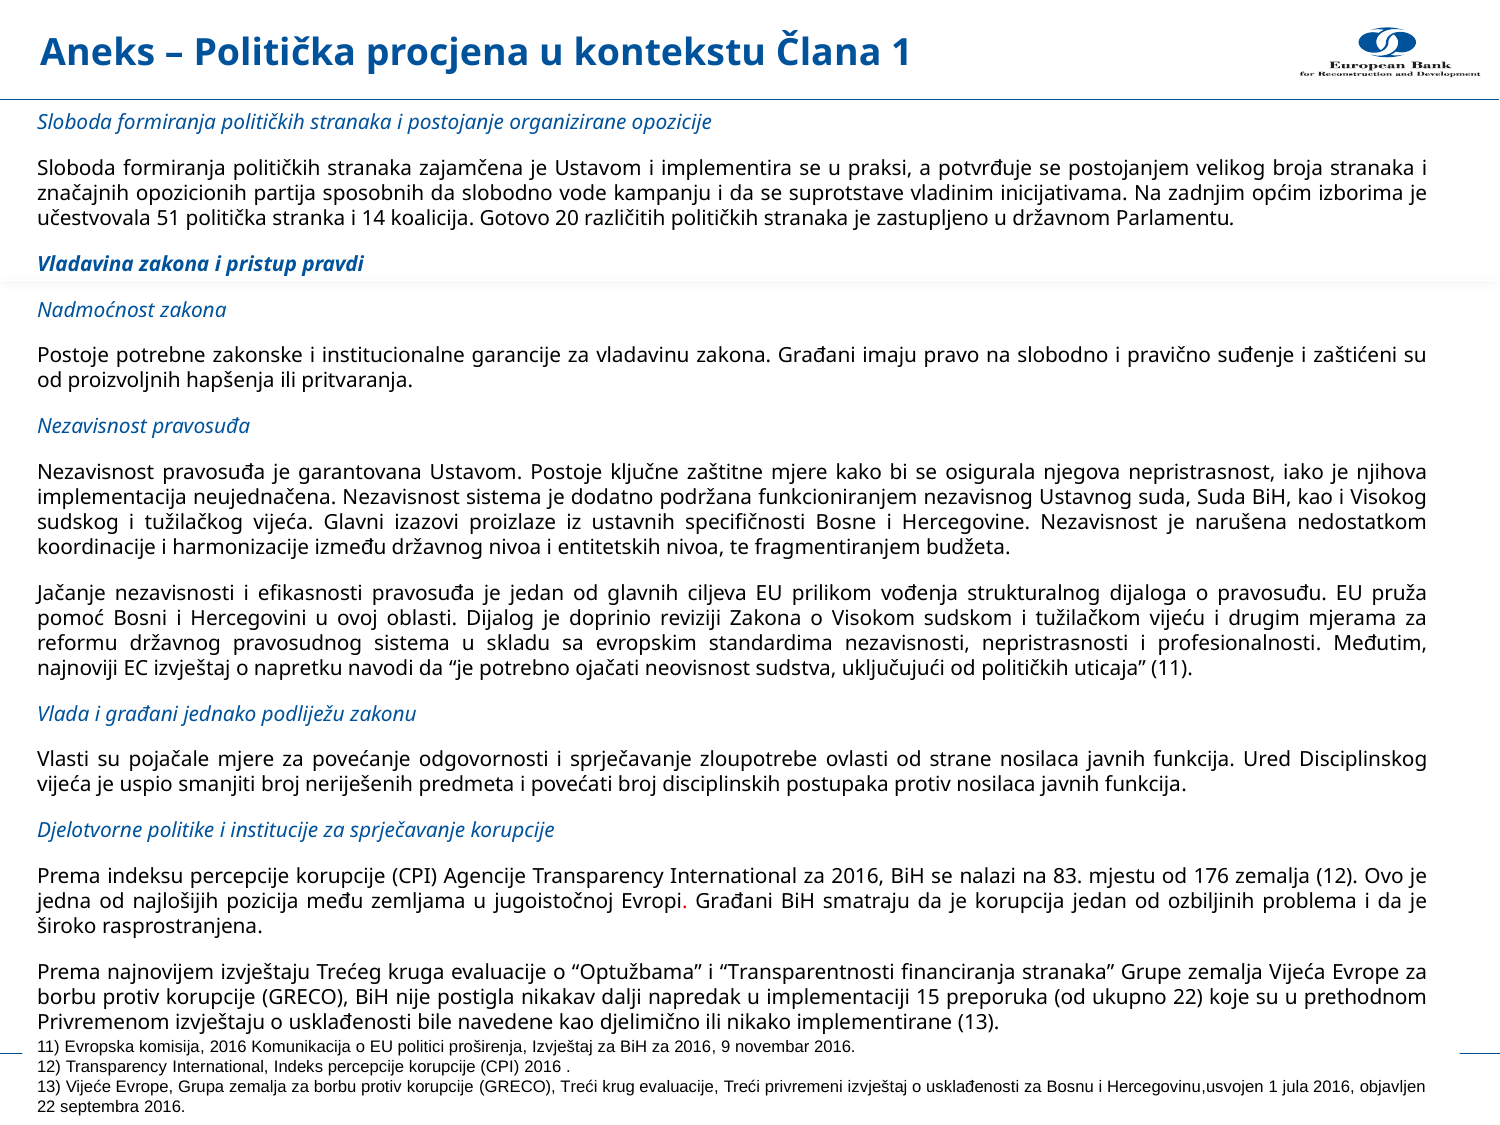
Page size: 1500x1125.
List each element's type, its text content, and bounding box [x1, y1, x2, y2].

text_box Sloboda formiranja političkih stranaka i postojanje organizirane opozicije Sloboda formiranja političkih stranaka zajamčena je Ustavom i implementira se u praksi, a potvrđuje se postojanjem velikog broja stranaka i značajnih opozicionih partija sposobnih da slobodno vode kampanju i da se suprotstave vladinim inicijativama. Na zadnjim općim izborima je učestvovala 51 politička stranka i 14 koalicija. Gotovo 20 različitih političkih stranaka je zastupljeno u državnom Parlamentu. Vladavina zakona i pristup pravdi Nadmoćnost zakona Postoje potrebne zakonske i institucionalne garancije za vladavinu zakona. Građani imaju pravo na slobodno i pravično suđenje i zaštićeni su od proizvoljnih hapšenja ili pritvaranja. Nezavisnost pravosuđa Nezavisnost pravosuđa je garantovana Ustavom. Postoje ključne zaštitne mjere kako bi se osigurala njegova nepristrasnost, iako je njihova implementacija neujednačena. Nezavisnost sistema je dodatno podržana funkcioniranjem nezavisnog Ustavnog suda, Suda BiH, kao i Visokog sudskog i tužilačkog vijeća. Glavni izazovi proizlaze iz ustavnih specifičnosti Bosne i Hercegovine. Nezavisnost je narušena nedostatkom koordinacije i harmonizacije između državnog nivoa i entitetskih nivoa, te fragmentiranjem budžeta. Jačanje nezavisnosti i efikasnosti pravosuđa je jedan od glavnih ciljeva EU prilikom vođenja strukturalnog dijaloga o pravosuđu. EU pruža pomoć Bosni i Hercegovini u ovoj oblasti. Dijalog je doprinio reviziji Zakona o Visokom sudskom i tužilačkom vijeću i drugim mjerama za reformu državnog pravosudnog sistema u skladu sa evropskim standardima nezavisnosti, nepristrasnosti i profesionalnosti. Međutim, najnoviji EC izvještaj o napretku navodi da “je potrebno ojačati neovisnost sudstva, uključujući od političkih uticaja” (11). Vlada i građani jednako podliježu zakonu Vlasti su pojačale mjere za povećanje odgovornosti i sprječavanje zloupotrebe ovlasti od strane nosilaca javnih funkcija. Ured Disciplinskog vijeća je uspio smanjiti broj neriješenih predmeta i povećati broj disciplinskih postupaka protiv nosilaca javnih funkcija. Djelotvorne politike i institucije za sprječavanje korupcije Prema indeksu percepcije korupcije (CPI) Agencije Transparency International za 2016, BiH se nalazi na 83. mjestu od 176 zemalja (12). Ovo je jedna od najlošijih pozicija među zemljama u jugoistočnoj Evropi. Građani BiH smatraju da je korupcija jedan od ozbiljinih problema i da je široko rasprostranjena. Prema najnovijem izvještaju Trećeg kruga evaluacije o “Optužbama” i “Transparentnosti financiranja stranaka” Grupe zemalja Vijeća Evrope za borbu protiv korupcije (GRECO), BiH nije postigla nikakav dalji napredak u implementaciji 15 preporuka (od ukupno 22) koje su u prethodnom Privremenom izvještaju o usklađenosti bile navedene kao djelimično ili nikako implementirane (13). [22, 101, 1442, 1041]
text_box 11) Evropska komisija, 2016 Komunikacija o EU politici proširenja, Izvještaj za BiH za 2016, 9 novembar 2016. 12) Transparency International, Indeks percepcije korupcije (CPI) 2016 . 13) Vijeće Evrope, Grupa zemalja za borbu protiv korupcije (GRECO), Treći krug evaluacije, Treći privremeni izvještaj o usklađenosti za Bosnu i Hercegovinu,usvojen 1 jula 2016, objavljen 22 septembra 2016. [22, 1028, 1460, 1124]
title Aneks – Politička procjena u kontekstu Člana 1 [40, 0, 1033, 101]
